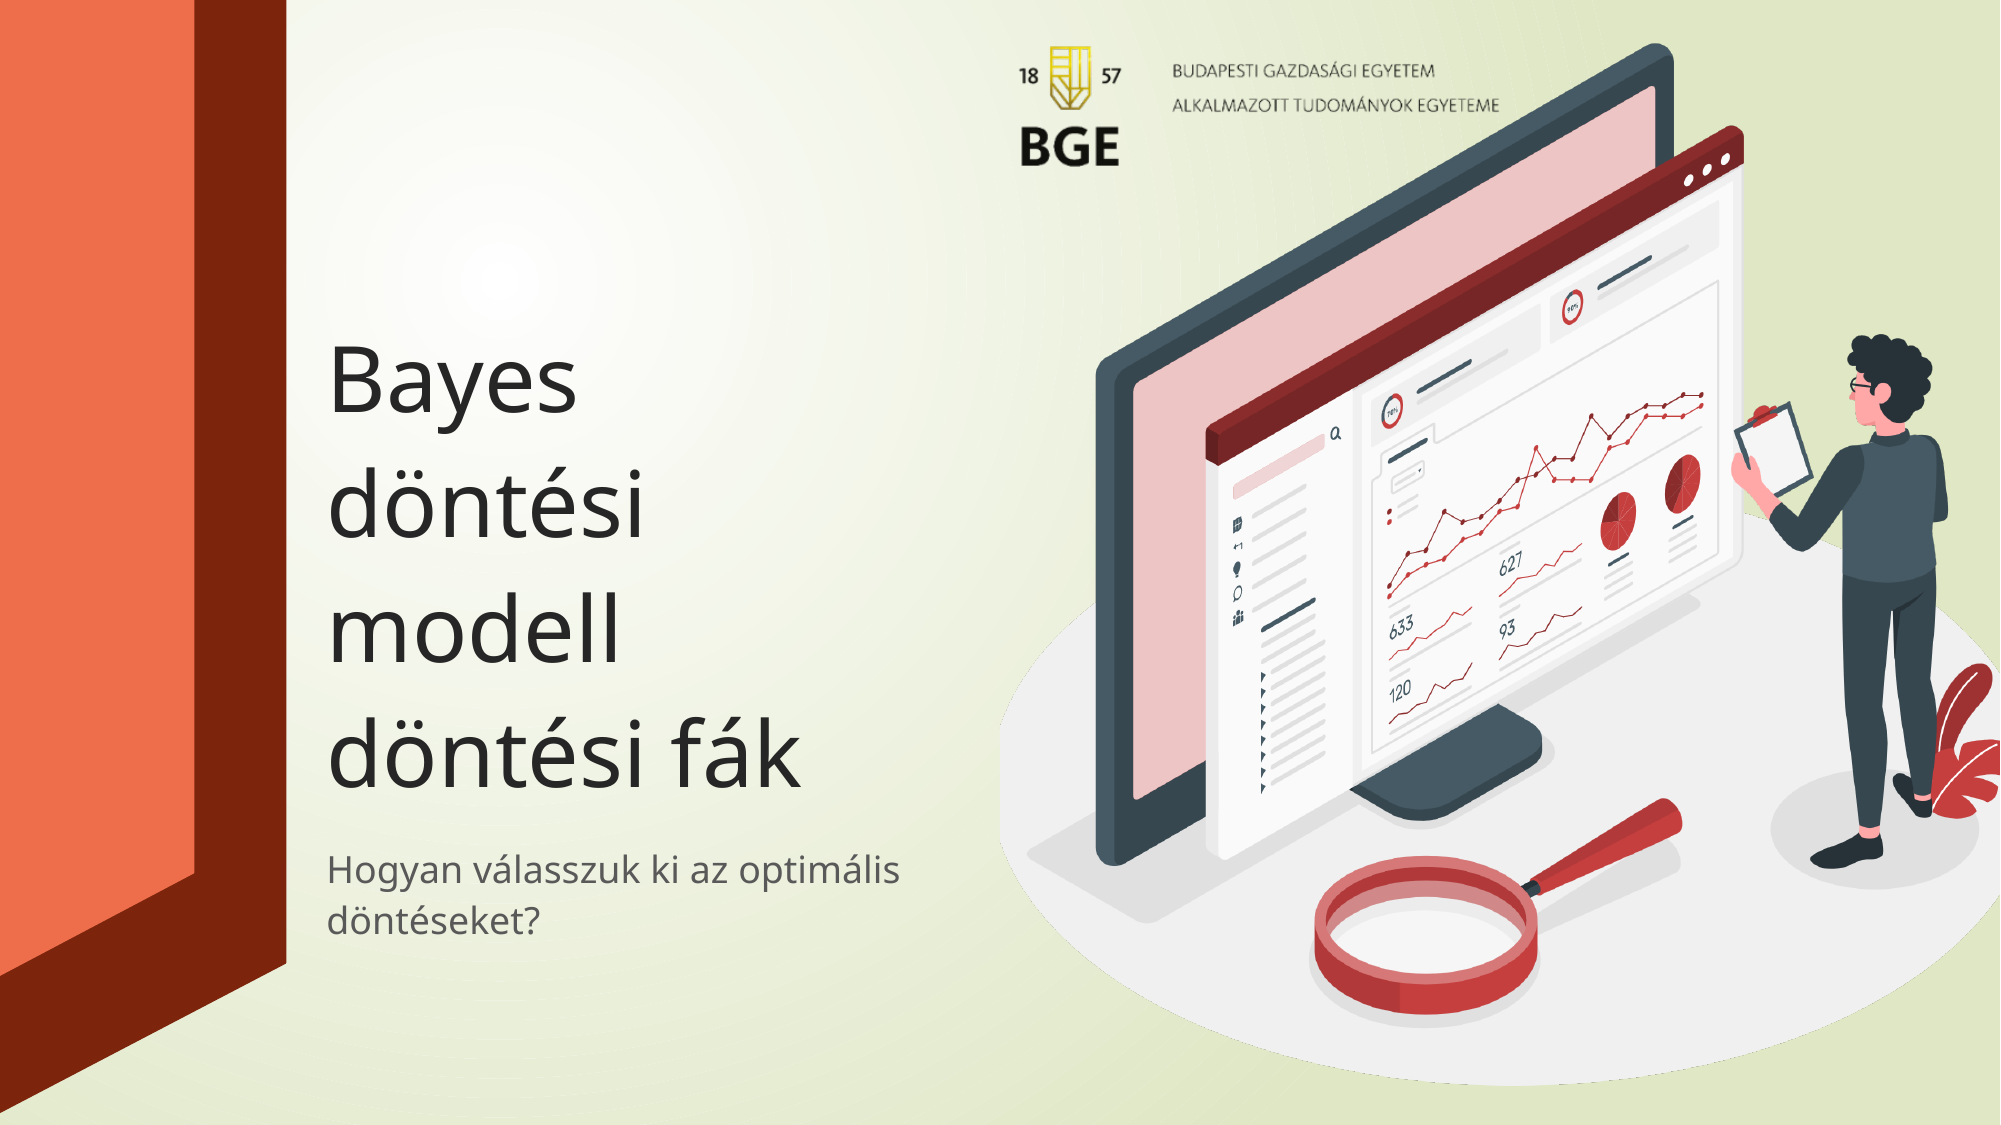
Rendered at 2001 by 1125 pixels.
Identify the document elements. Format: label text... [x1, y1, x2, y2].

title Bayes döntési modell döntési fák [311, 138, 921, 823]
subtitle Hogyan válasszuk ki az optimális döntéseket? [311, 836, 921, 987]
picture [999, 0, 2000, 1125]
text_box [0, 0, 287, 1114]
text_box [0, 0, 195, 976]
